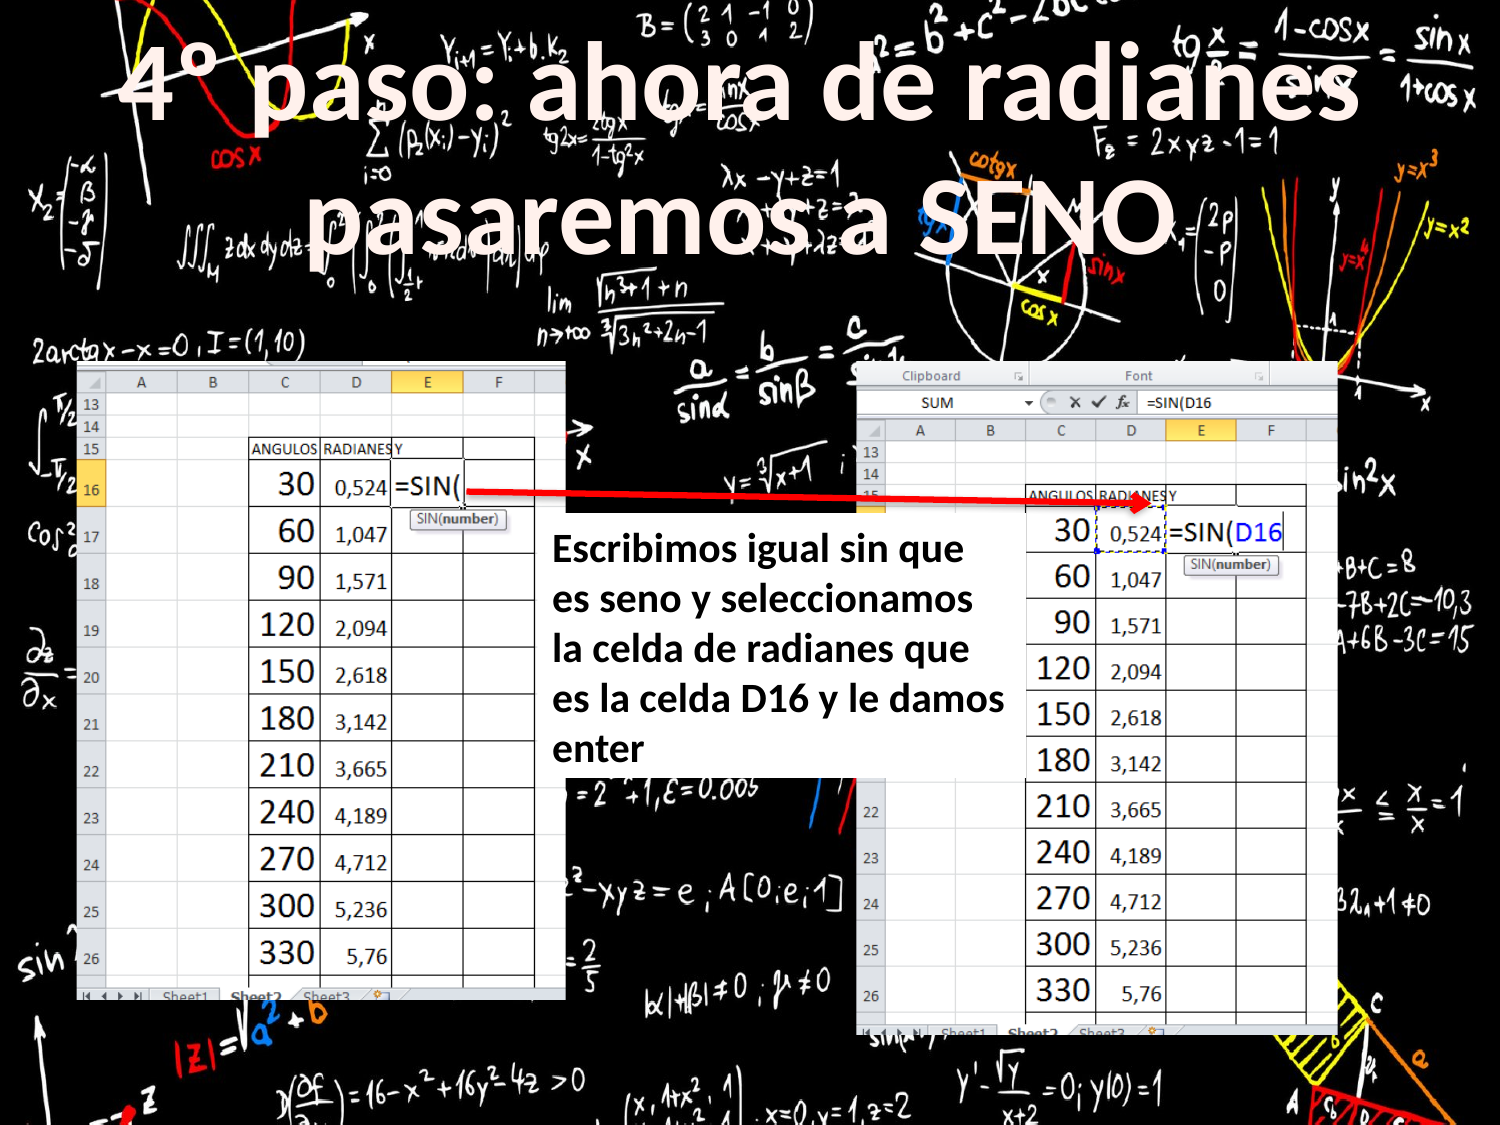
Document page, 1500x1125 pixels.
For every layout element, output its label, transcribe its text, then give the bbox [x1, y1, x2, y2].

text_box 4º paso: ahora de radianes pasaremos a SENO [29, 0, 1452, 285]
text_box Escribimos igual sin que es seno y seleccionamos la celda de radianes que es la celda D16 y le damos enter [569, 513, 850, 778]
picture [0, 0, 1500, 1125]
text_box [466, 491, 1152, 504]
